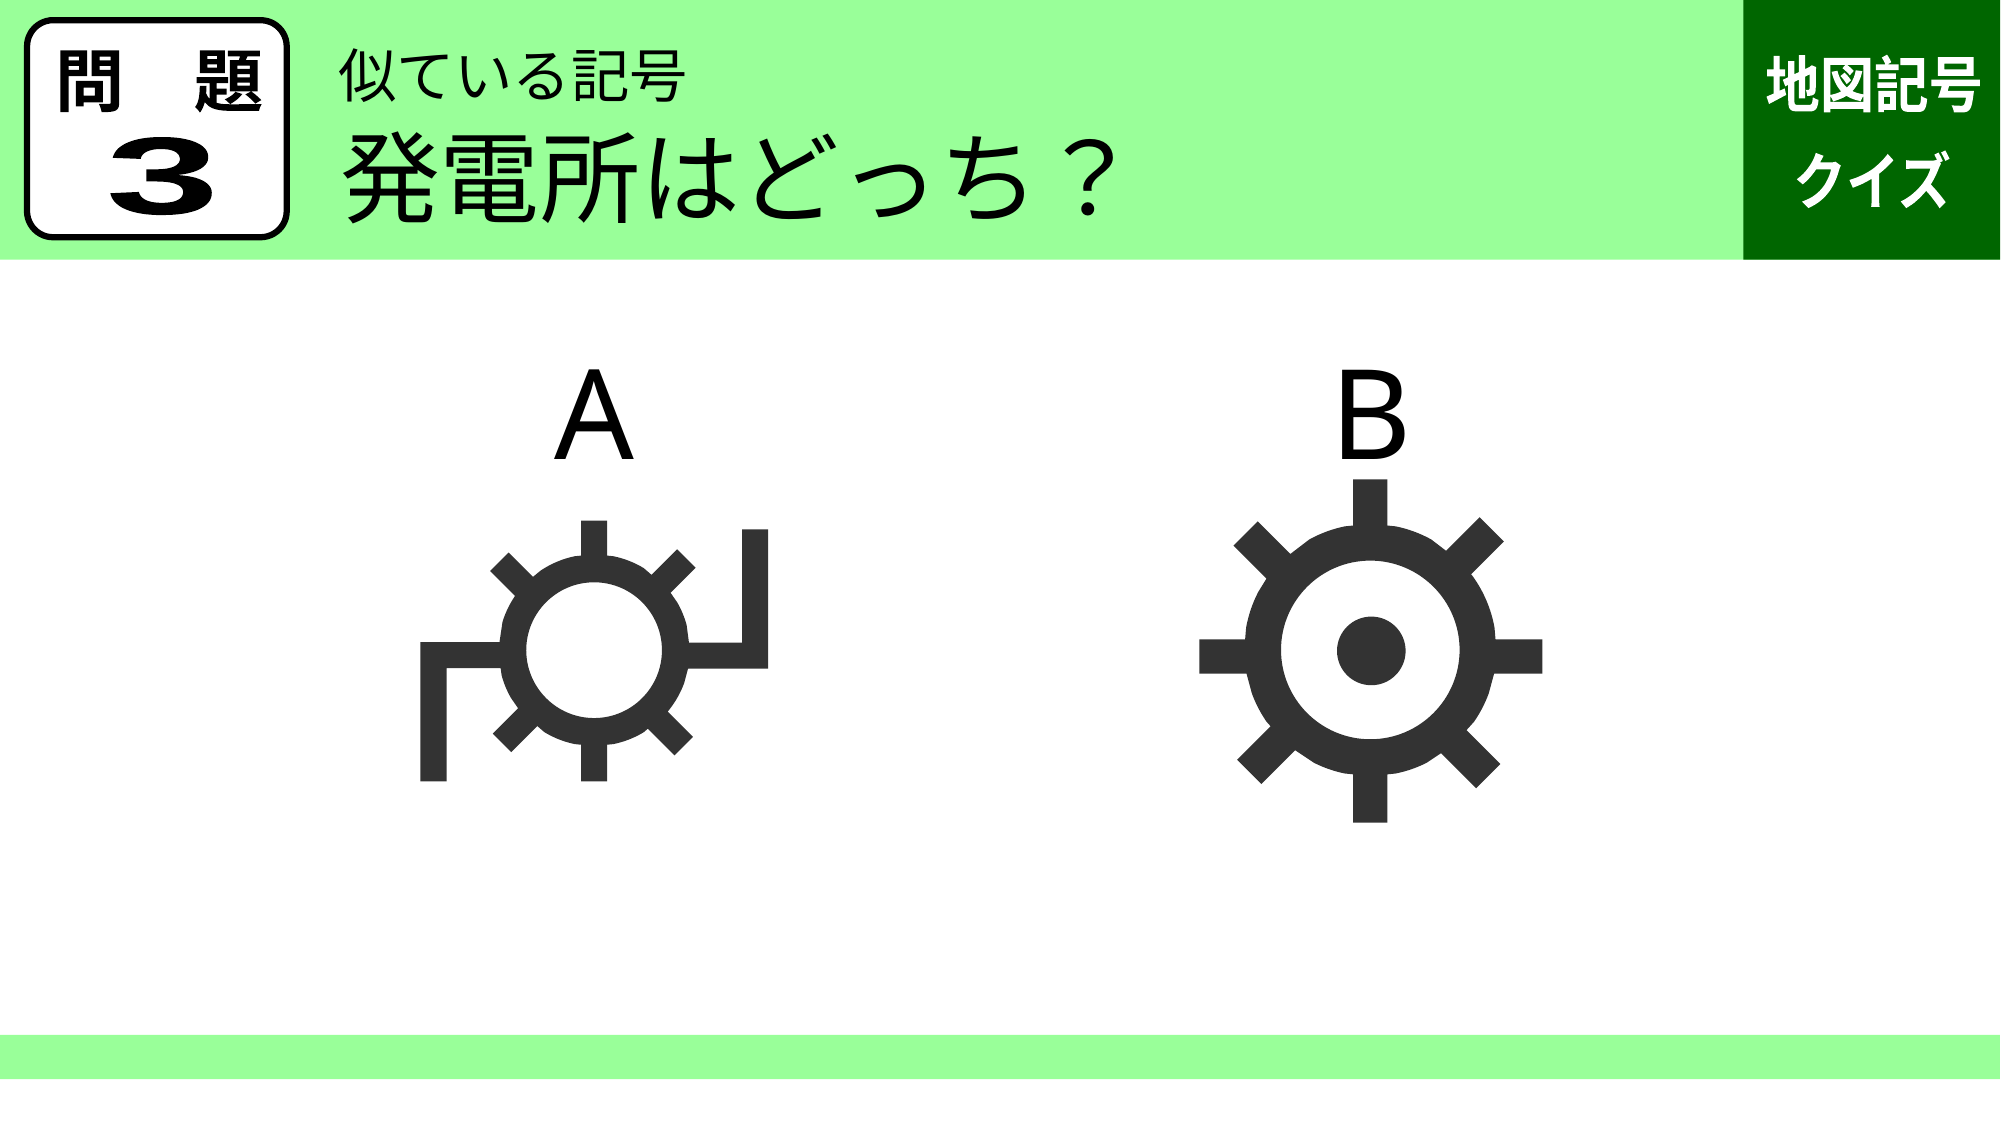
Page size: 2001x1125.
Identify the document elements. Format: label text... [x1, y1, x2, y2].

text_box A [539, 327, 650, 492]
text_box 似ている記号 [323, 32, 703, 117]
text_box 発電所はどっち？ [325, 107, 1156, 243]
text_box [420, 520, 769, 782]
text_box [0, 1034, 2000, 1080]
text_box [1199, 479, 1543, 823]
text_box B [1315, 327, 1427, 492]
